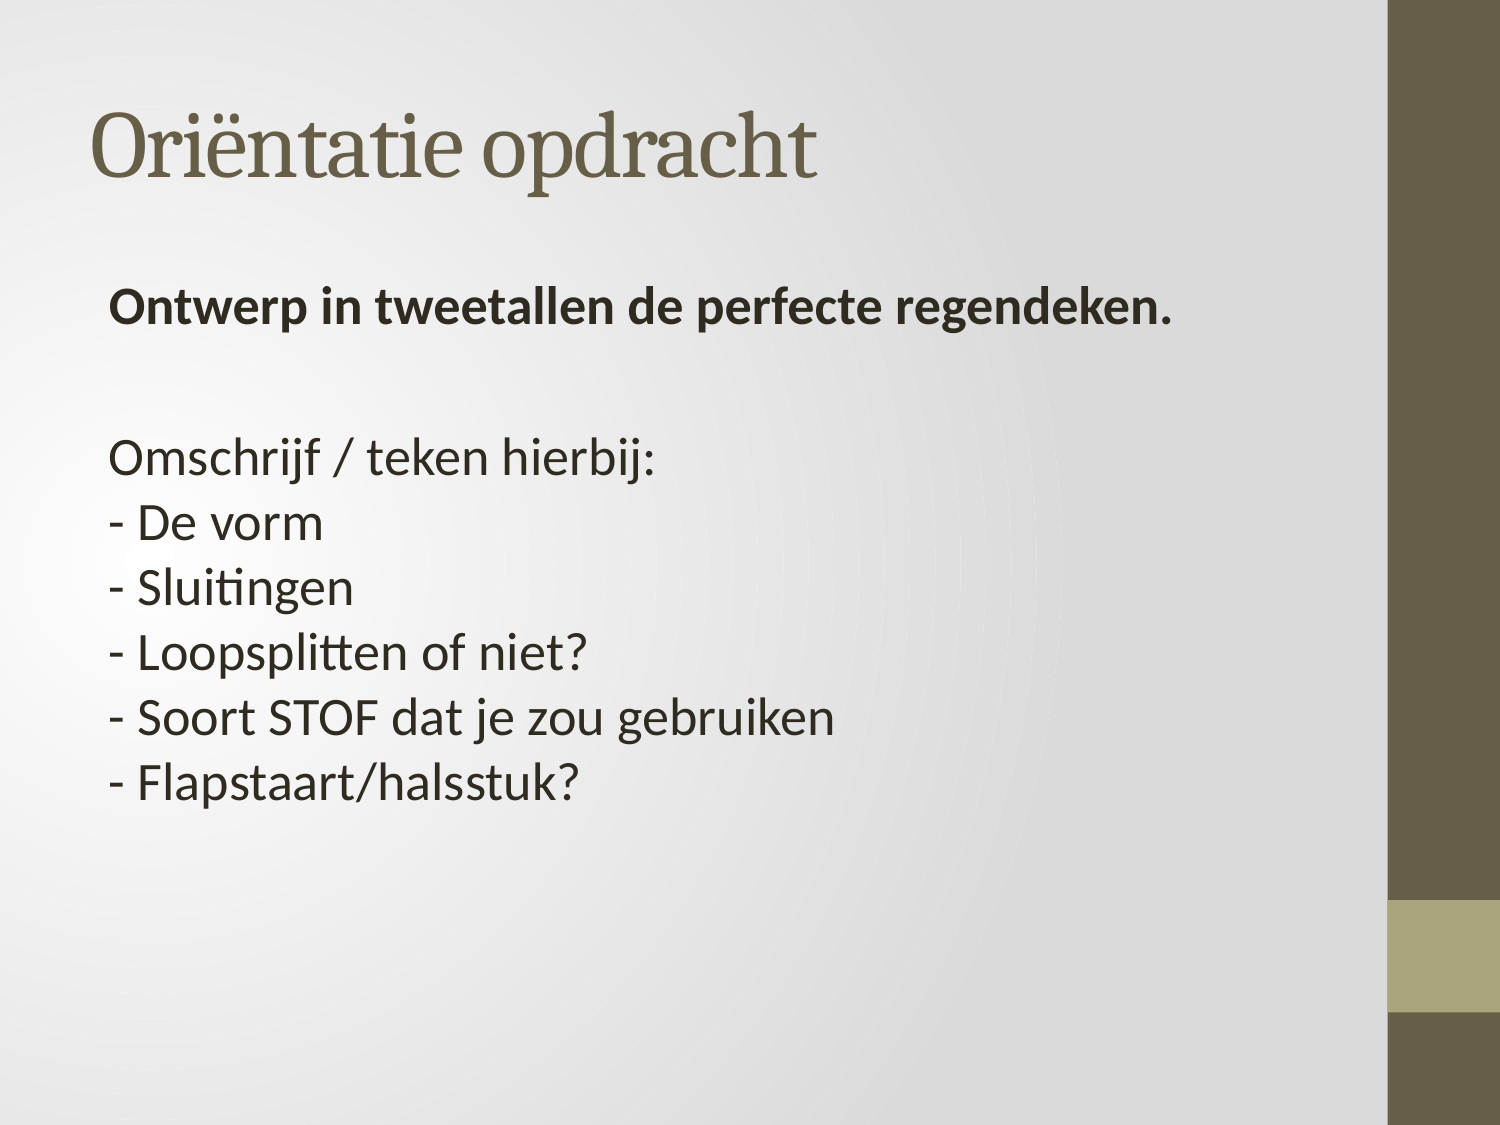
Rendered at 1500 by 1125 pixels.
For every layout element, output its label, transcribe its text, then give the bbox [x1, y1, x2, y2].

title Oriëntatie opdracht [75, 45, 1325, 233]
list Ontwerp in tweetallen de perfecte regendeken. Omschrijf / teken hierbij: - De vorm - Sluitingen - Loopsplitten of niet? - Soort STOF dat je zou gebruiken - Flapstaart/halsstuk? [75, 262, 1325, 1050]
